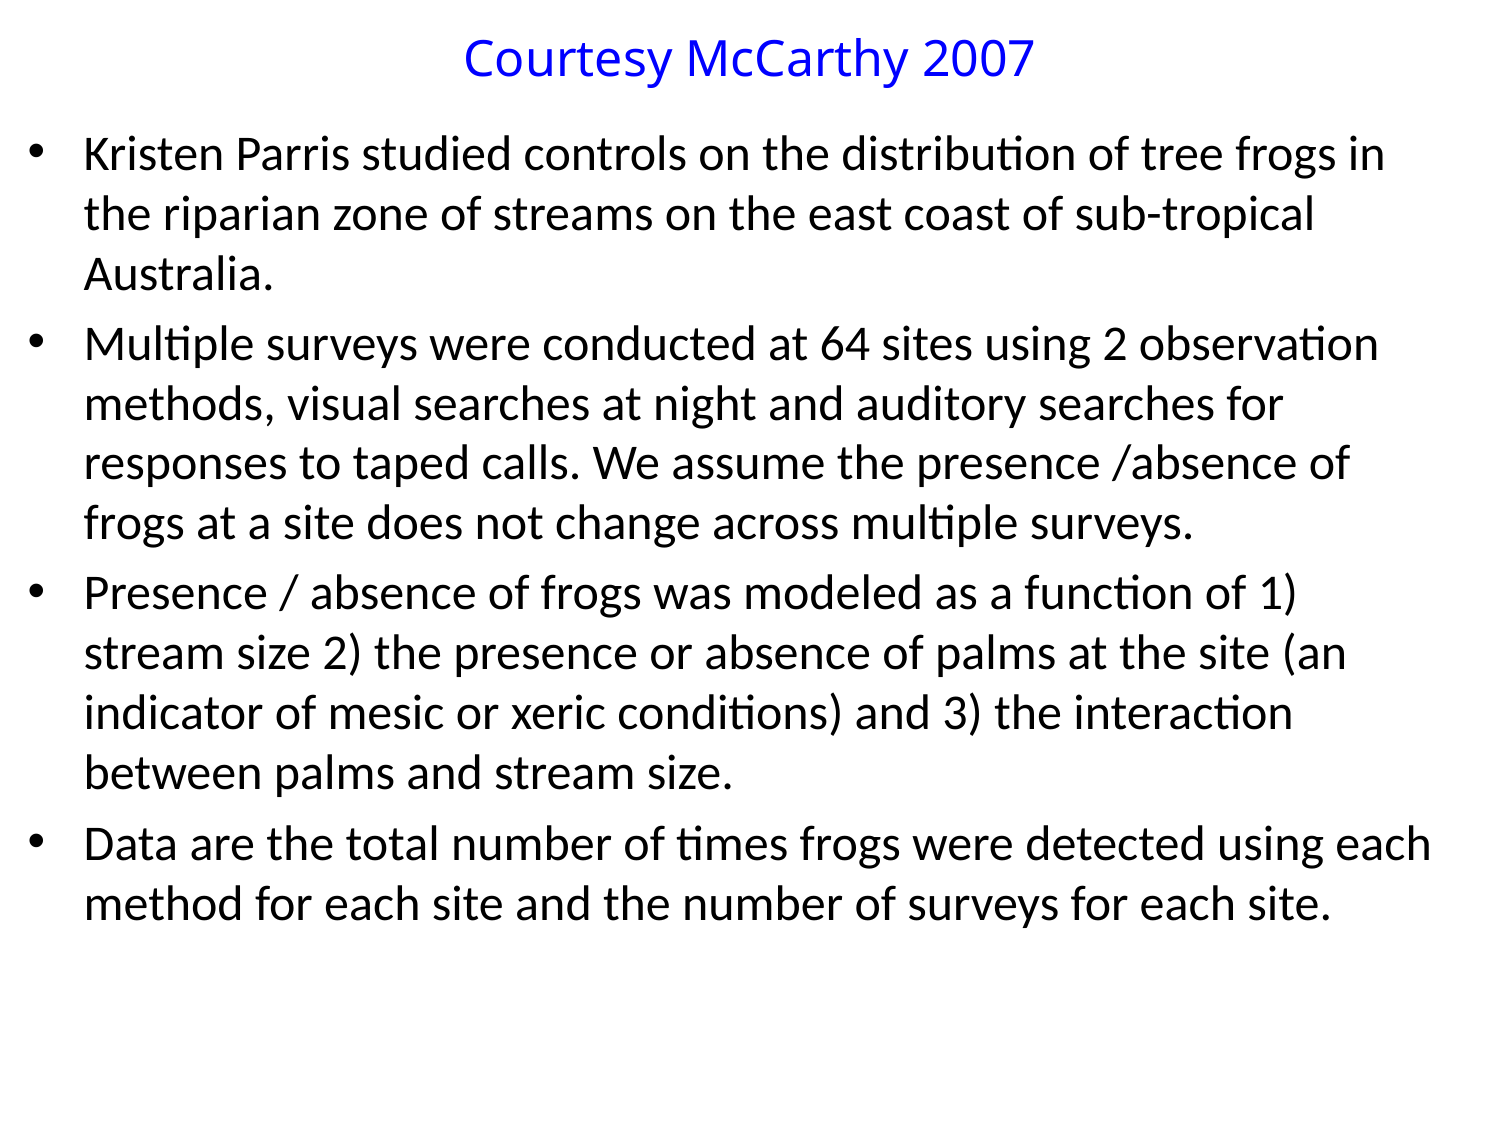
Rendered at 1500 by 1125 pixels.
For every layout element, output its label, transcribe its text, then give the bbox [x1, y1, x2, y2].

list Kristen Parris studied controls on the distribution of tree frogs in the riparian zone of streams on the east coast of sub-tropical Australia. Multiple surveys were conducted at 64 sites using 2 observation methods, visual searches at night and auditory searches for responses to taped calls. We assume the presence /absence of frogs at a site does not change across multiple surveys. Presence / absence of frogs was modeled as a function of 1) stream size 2) the presence or absence of palms at the site (an indicator of mesic or xeric conditions) and 3) the interaction between palms and stream size. Data are the total number of times frogs were detected using each method for each site and the number of surveys for each site. [12, 112, 1463, 855]
title Courtesy McCarthy 2007 [75, 0, 1425, 112]
